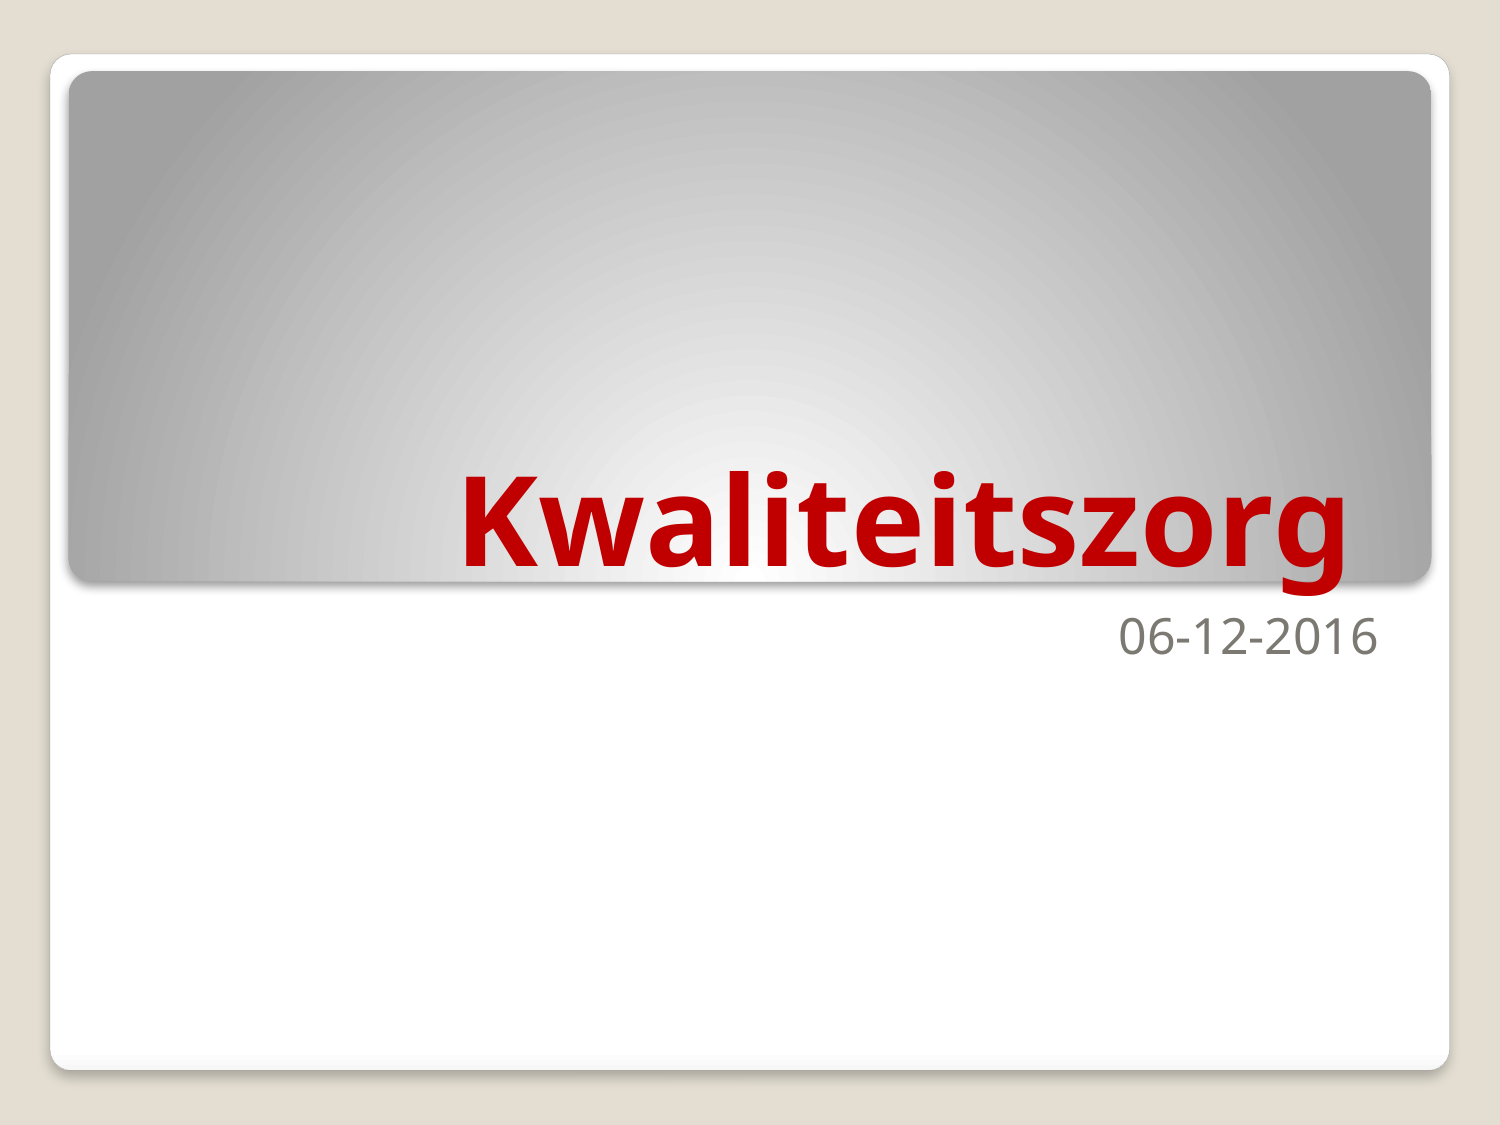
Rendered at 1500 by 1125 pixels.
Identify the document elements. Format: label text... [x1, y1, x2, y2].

title Kwaliteitszorg [118, 298, 1394, 599]
subtitle 06-12-2016 [118, 604, 1394, 755]
